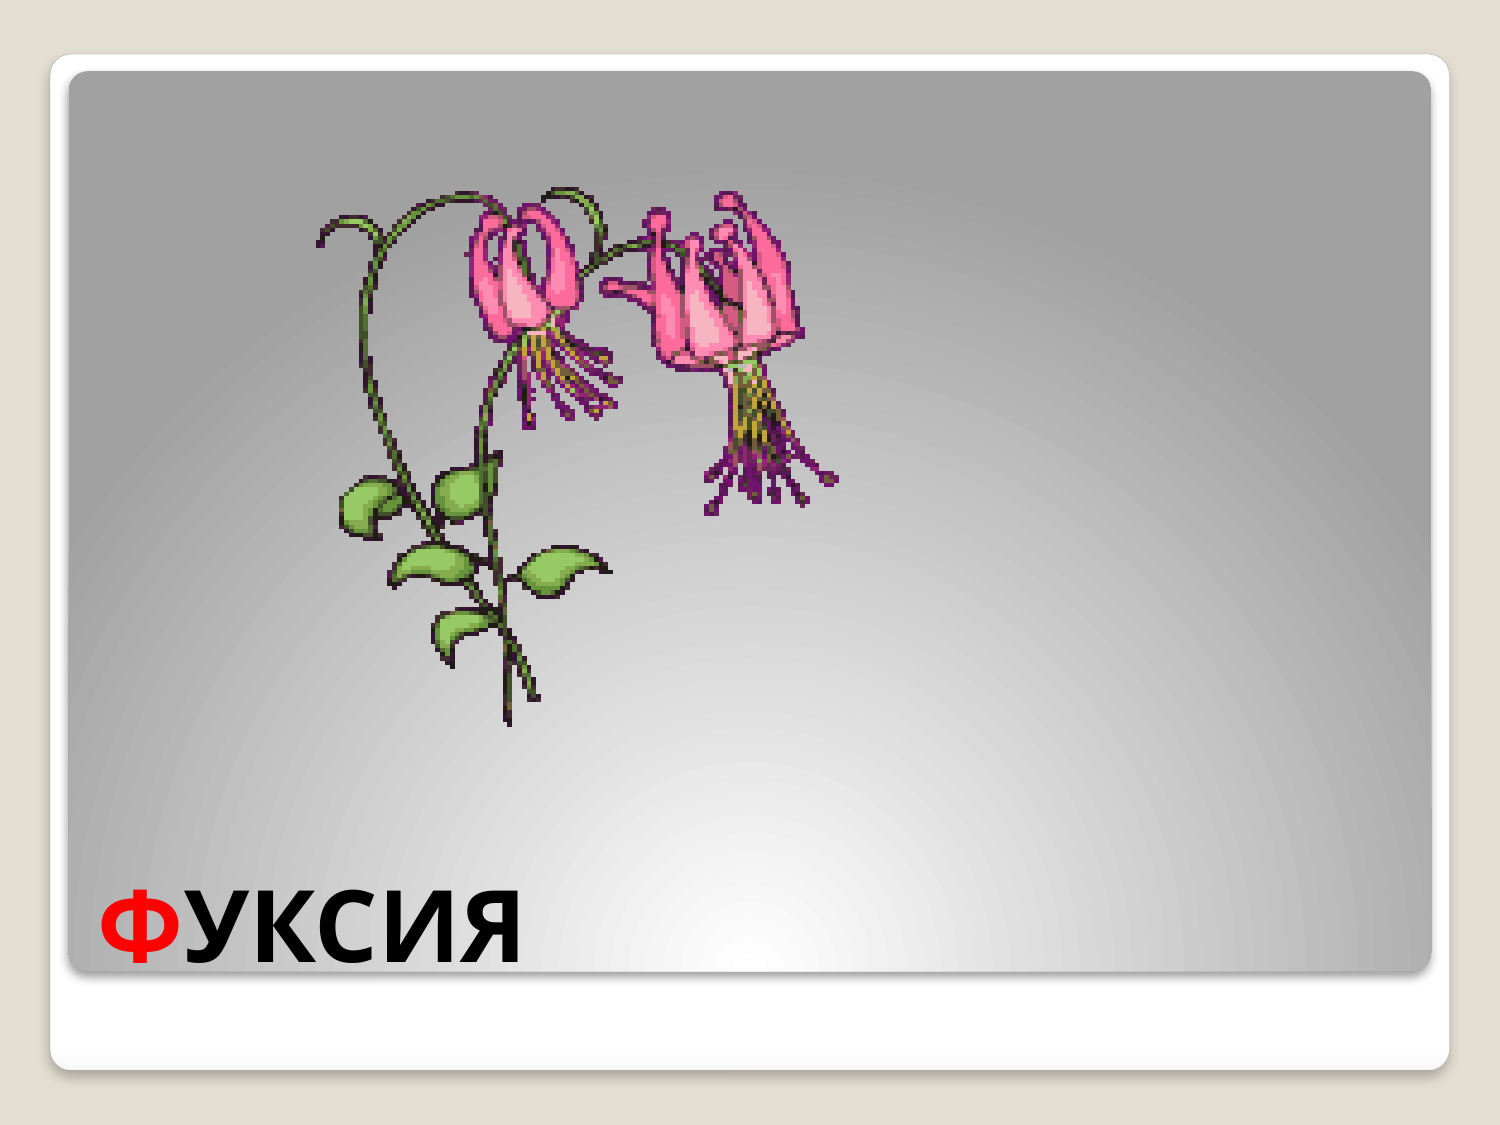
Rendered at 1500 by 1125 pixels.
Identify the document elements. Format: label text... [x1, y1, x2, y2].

title ФУКСИЯ [82, 817, 1425, 990]
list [316, 187, 840, 727]
